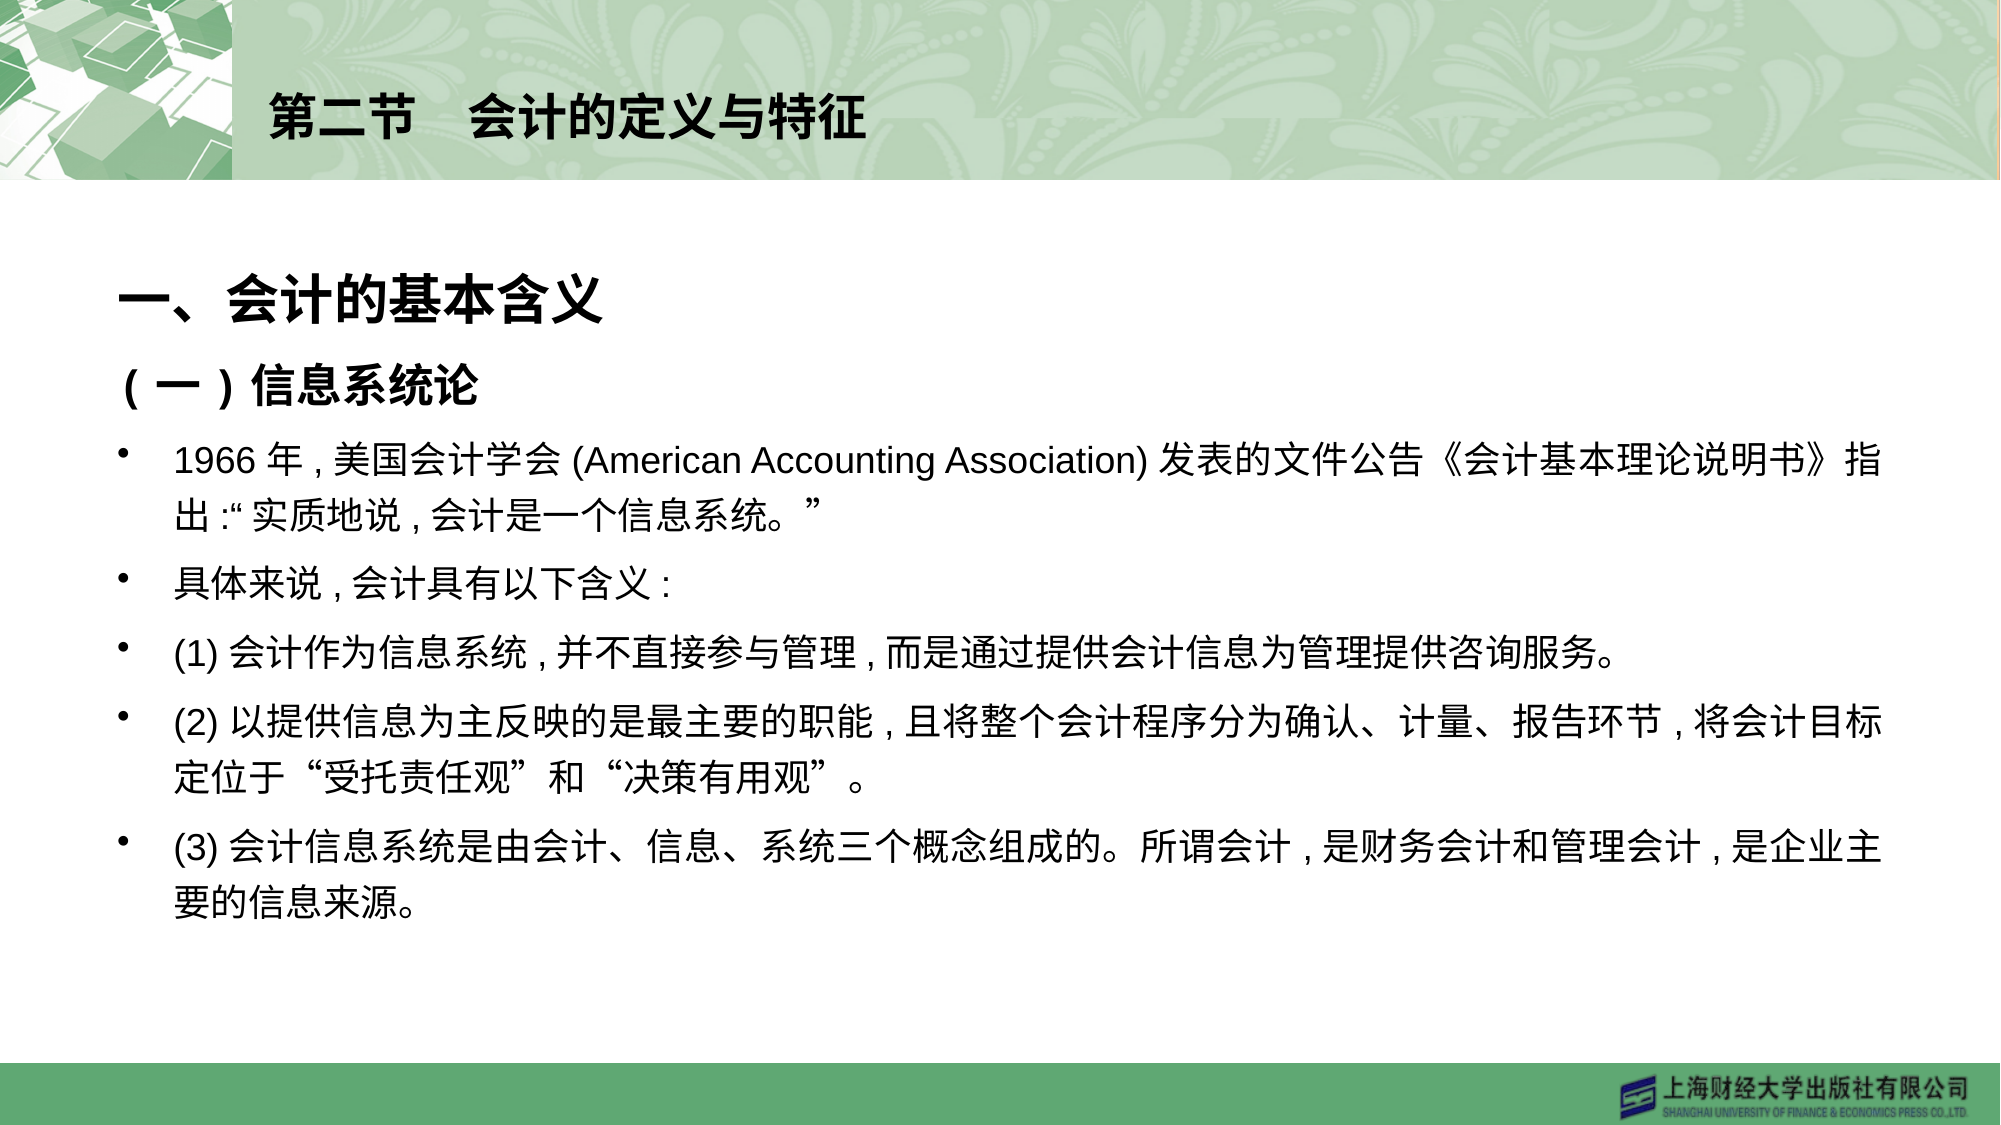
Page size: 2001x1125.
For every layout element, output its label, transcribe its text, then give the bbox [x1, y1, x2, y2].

list 一、会计的基本含义 (一)信息系统论 1966年,美国会计学会(American Accounting Association)发表的文件公告《会计基本理论说明书》指出:“实质地说,会计是一个信息系统。” 具体来说,会计具有以下含义: (1)会计作为信息系统,并不直接参与管理,而是通过提供会计信息为管理提供咨询服务。 (2)以提供信息为主反映的是最主要的职能,且将整个会计程序分为确认、计量、报告环节,将会计目标定位于“受托责任观”和“决策有用观”。 (3)会计信息系统是由会计、信息、系统三个概念组成的。所谓会计,是财务会计和管理会计,是企业主要的信息来源。 [102, 241, 1898, 1065]
picture [0, 0, 2001, 1125]
title 第二节 会计的定义与特征 [252, 64, 1609, 168]
